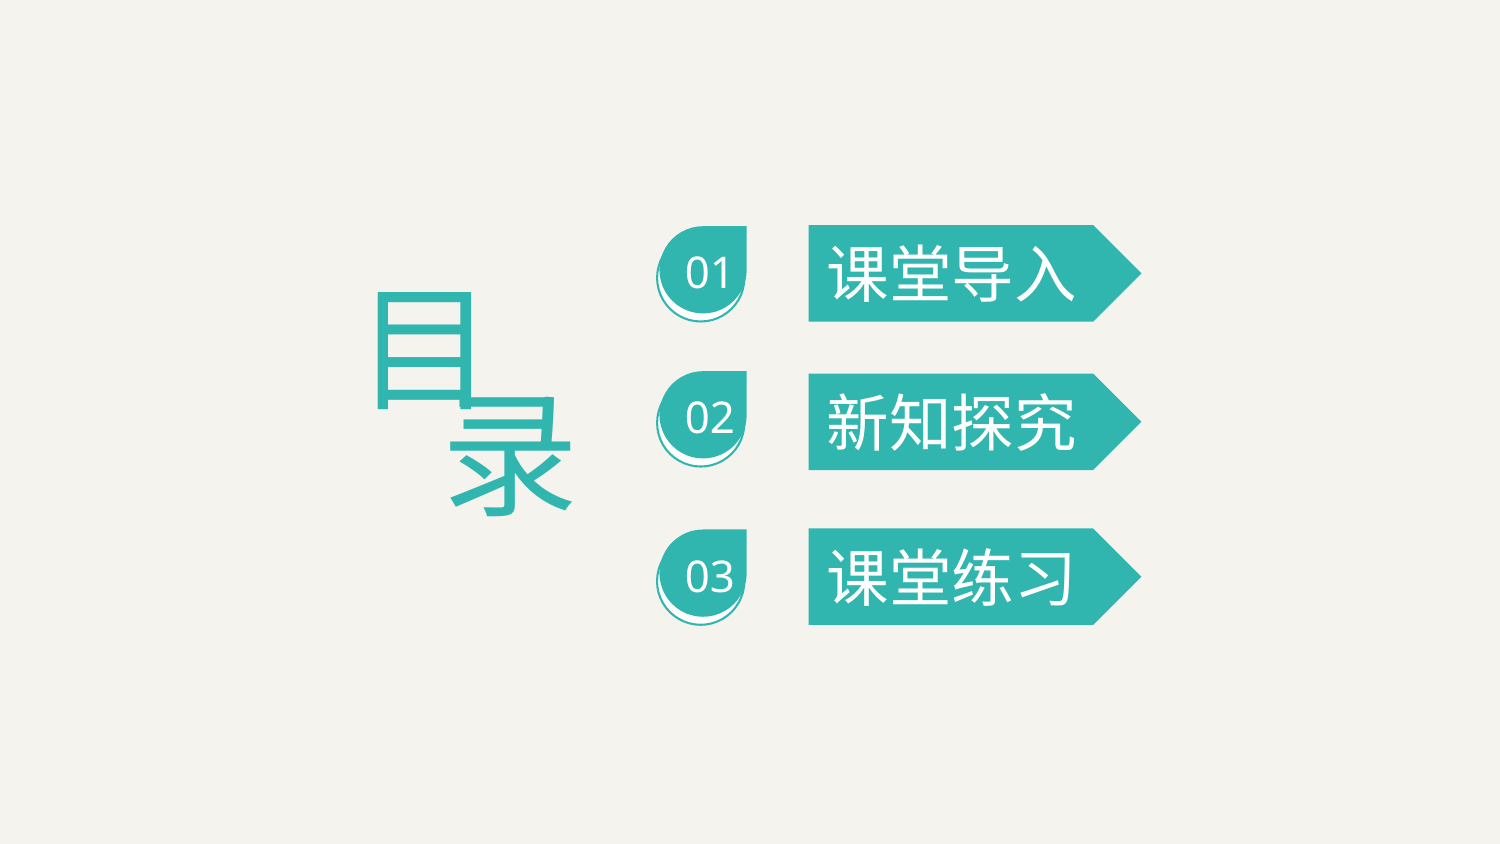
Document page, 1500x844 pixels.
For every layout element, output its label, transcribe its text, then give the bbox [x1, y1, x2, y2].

text_box 目 [345, 256, 485, 433]
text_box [657, 529, 753, 625]
text_box 录 [430, 362, 569, 539]
text_box 课堂练习 [815, 533, 1088, 620]
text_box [657, 226, 753, 322]
text_box [808, 528, 1142, 625]
text_box [808, 225, 1142, 322]
text_box 课堂导入 [815, 229, 1088, 317]
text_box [657, 371, 753, 467]
text_box 新知探究 [815, 378, 1088, 465]
text_box [808, 373, 1142, 471]
